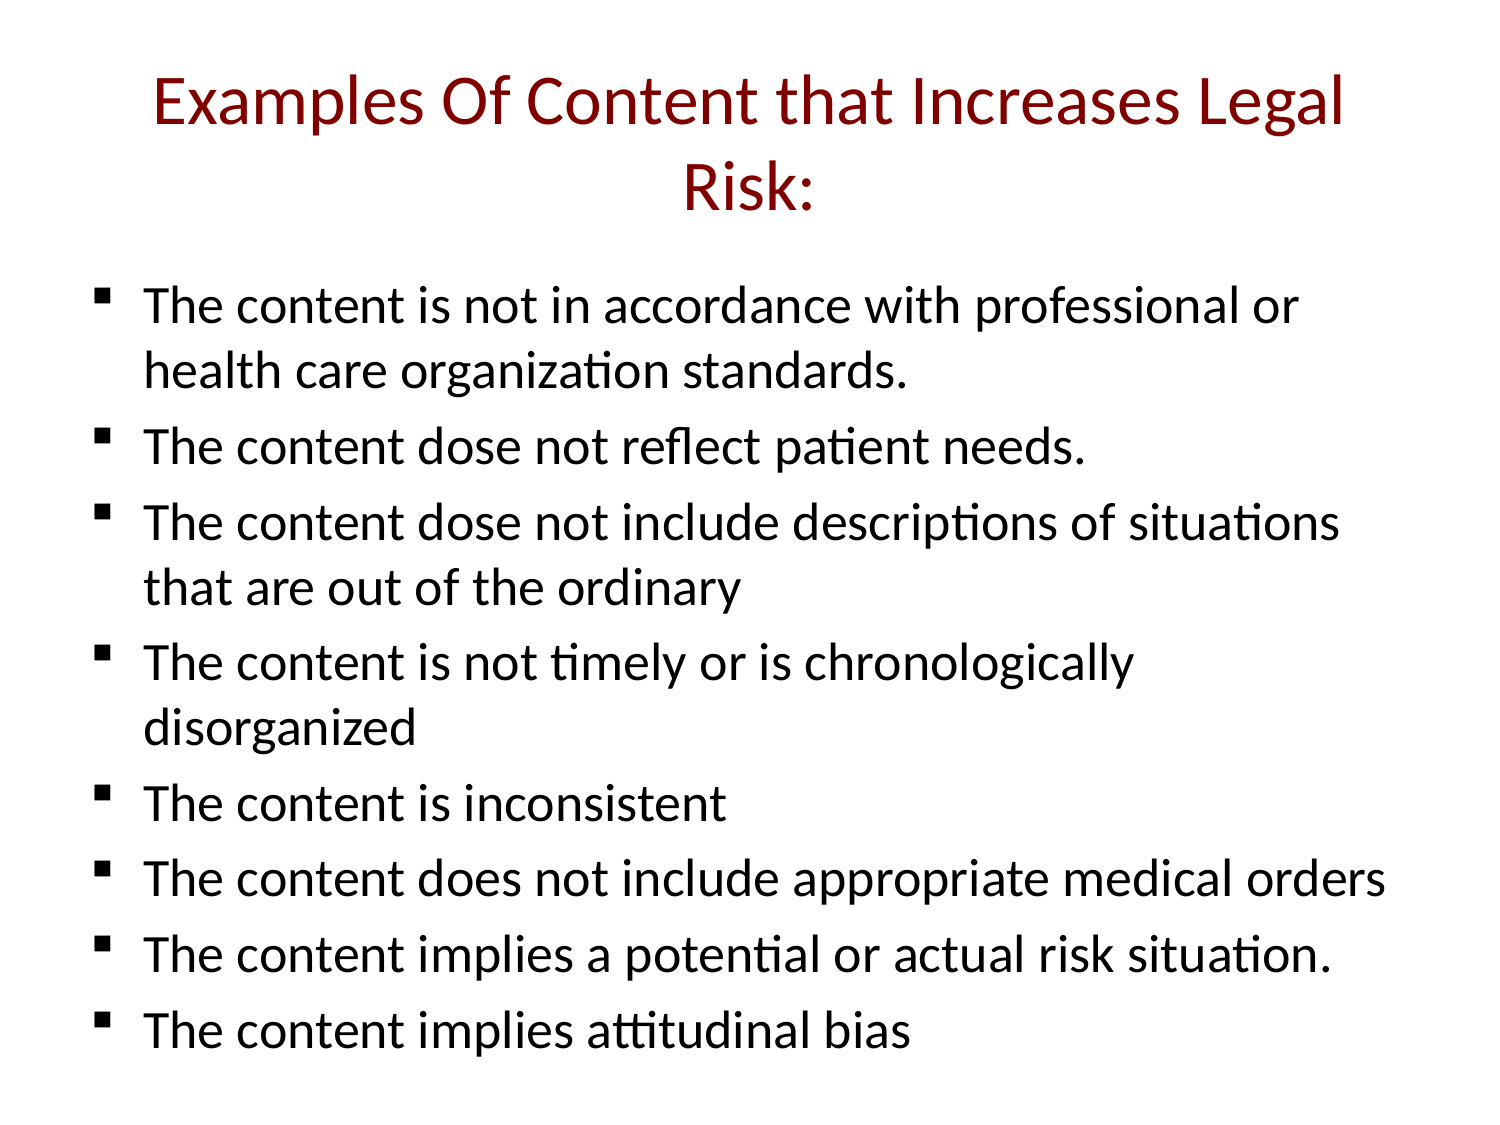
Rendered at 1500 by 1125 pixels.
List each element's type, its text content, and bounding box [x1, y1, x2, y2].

list The content is not in accordance with professional or health care organization standards. The content dose not reflect patient needs. The content dose not include descriptions of situations that are out of the ordinary The content is not timely or is chronologically disorganized The content is inconsistent The content does not include appropriate medical orders The content implies a potential or actual risk situation. The content implies attitudinal bias [75, 262, 1425, 1082]
title Examples Of Content that Increases Legal Risk: [75, 45, 1425, 233]
